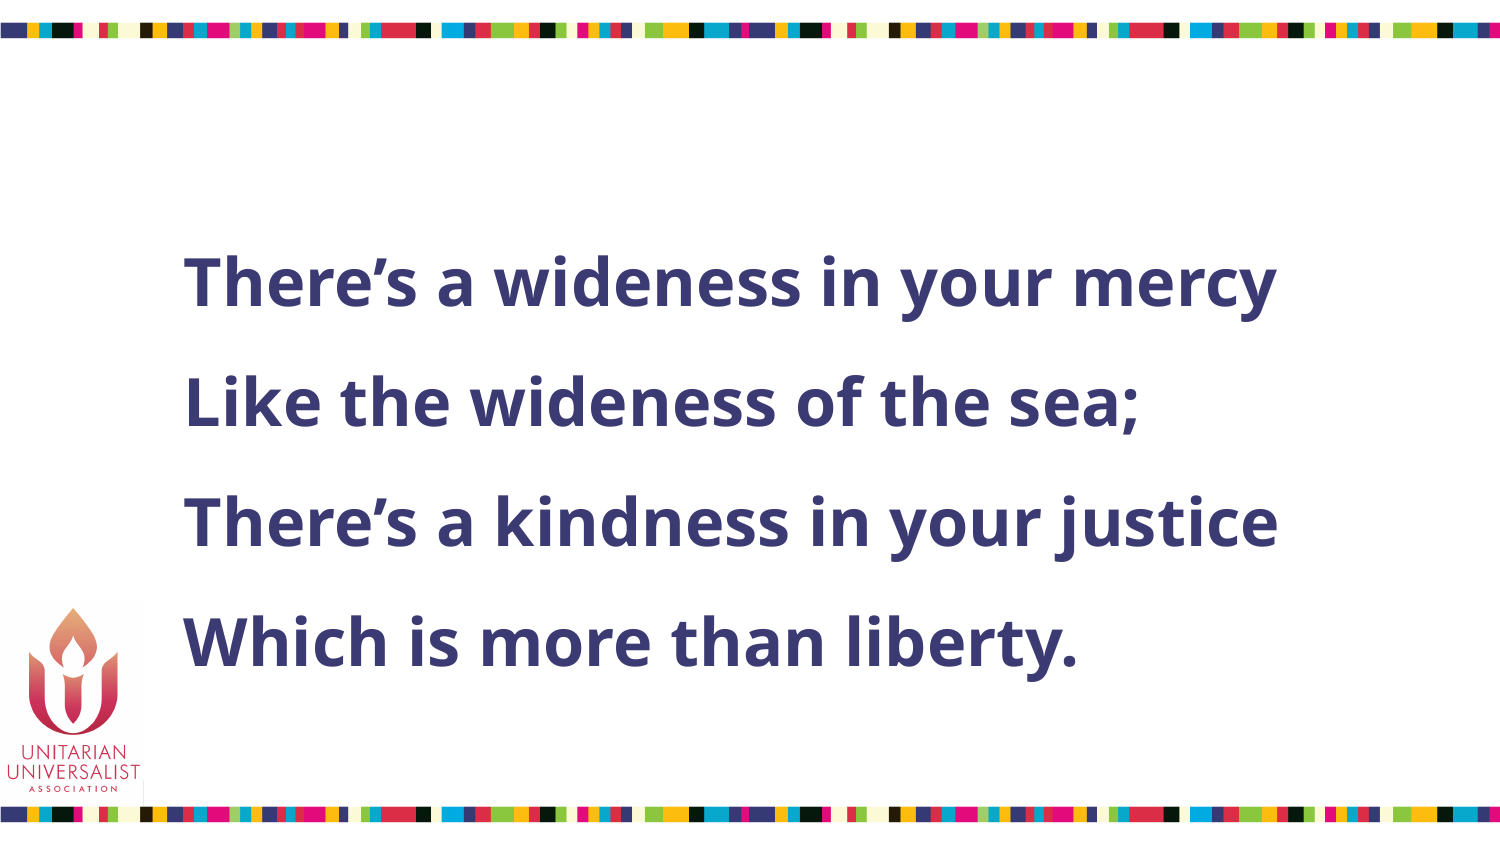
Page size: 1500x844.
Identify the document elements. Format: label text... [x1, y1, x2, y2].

text_box There’s a wideness in your mercy Like the wideness of the sea; There’s a kindness in your justice Which is more than liberty. [168, 184, 1421, 695]
picture [0, 600, 1500, 824]
picture [0, 22, 1500, 40]
